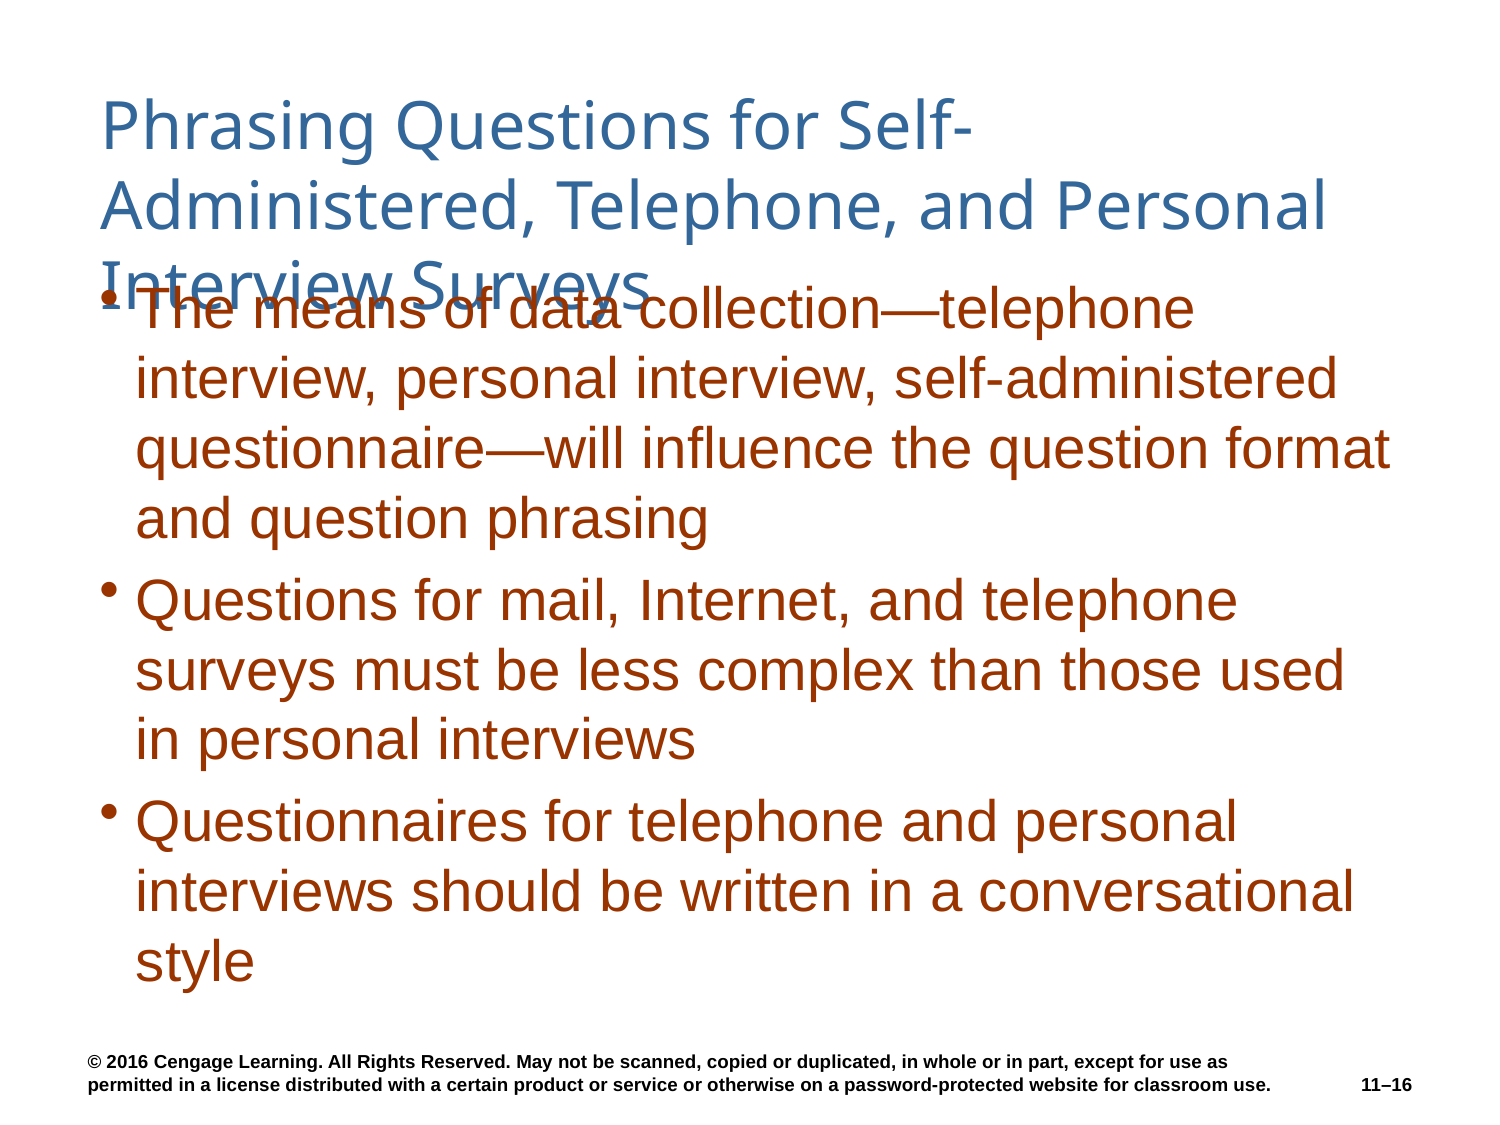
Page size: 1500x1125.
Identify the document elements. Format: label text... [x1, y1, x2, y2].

footer © 2016 Cengage Learning. All Rights Reserved. May not be scanned, copied or duplicated, in whole or in part, except for use as permitted in a license distributed with a certain product or service or otherwise on a password-protected website for classroom use. [87, 1057, 1050, 1103]
slide_number 11–16 [1050, 1042, 1413, 1103]
list The means of data collection—telephone interview, personal interview, self-administered questionnaire—will influence the question format and question phrasing Questions for mail, Internet, and telephone surveys must be less complex than those used in personal interviews Questionnaires for telephone and personal interviews should be written in a conversational style [84, 262, 1414, 1013]
title Phrasing Questions for Self-Administered, Telephone, and Personal Interview Surveys [85, 75, 1411, 171]
